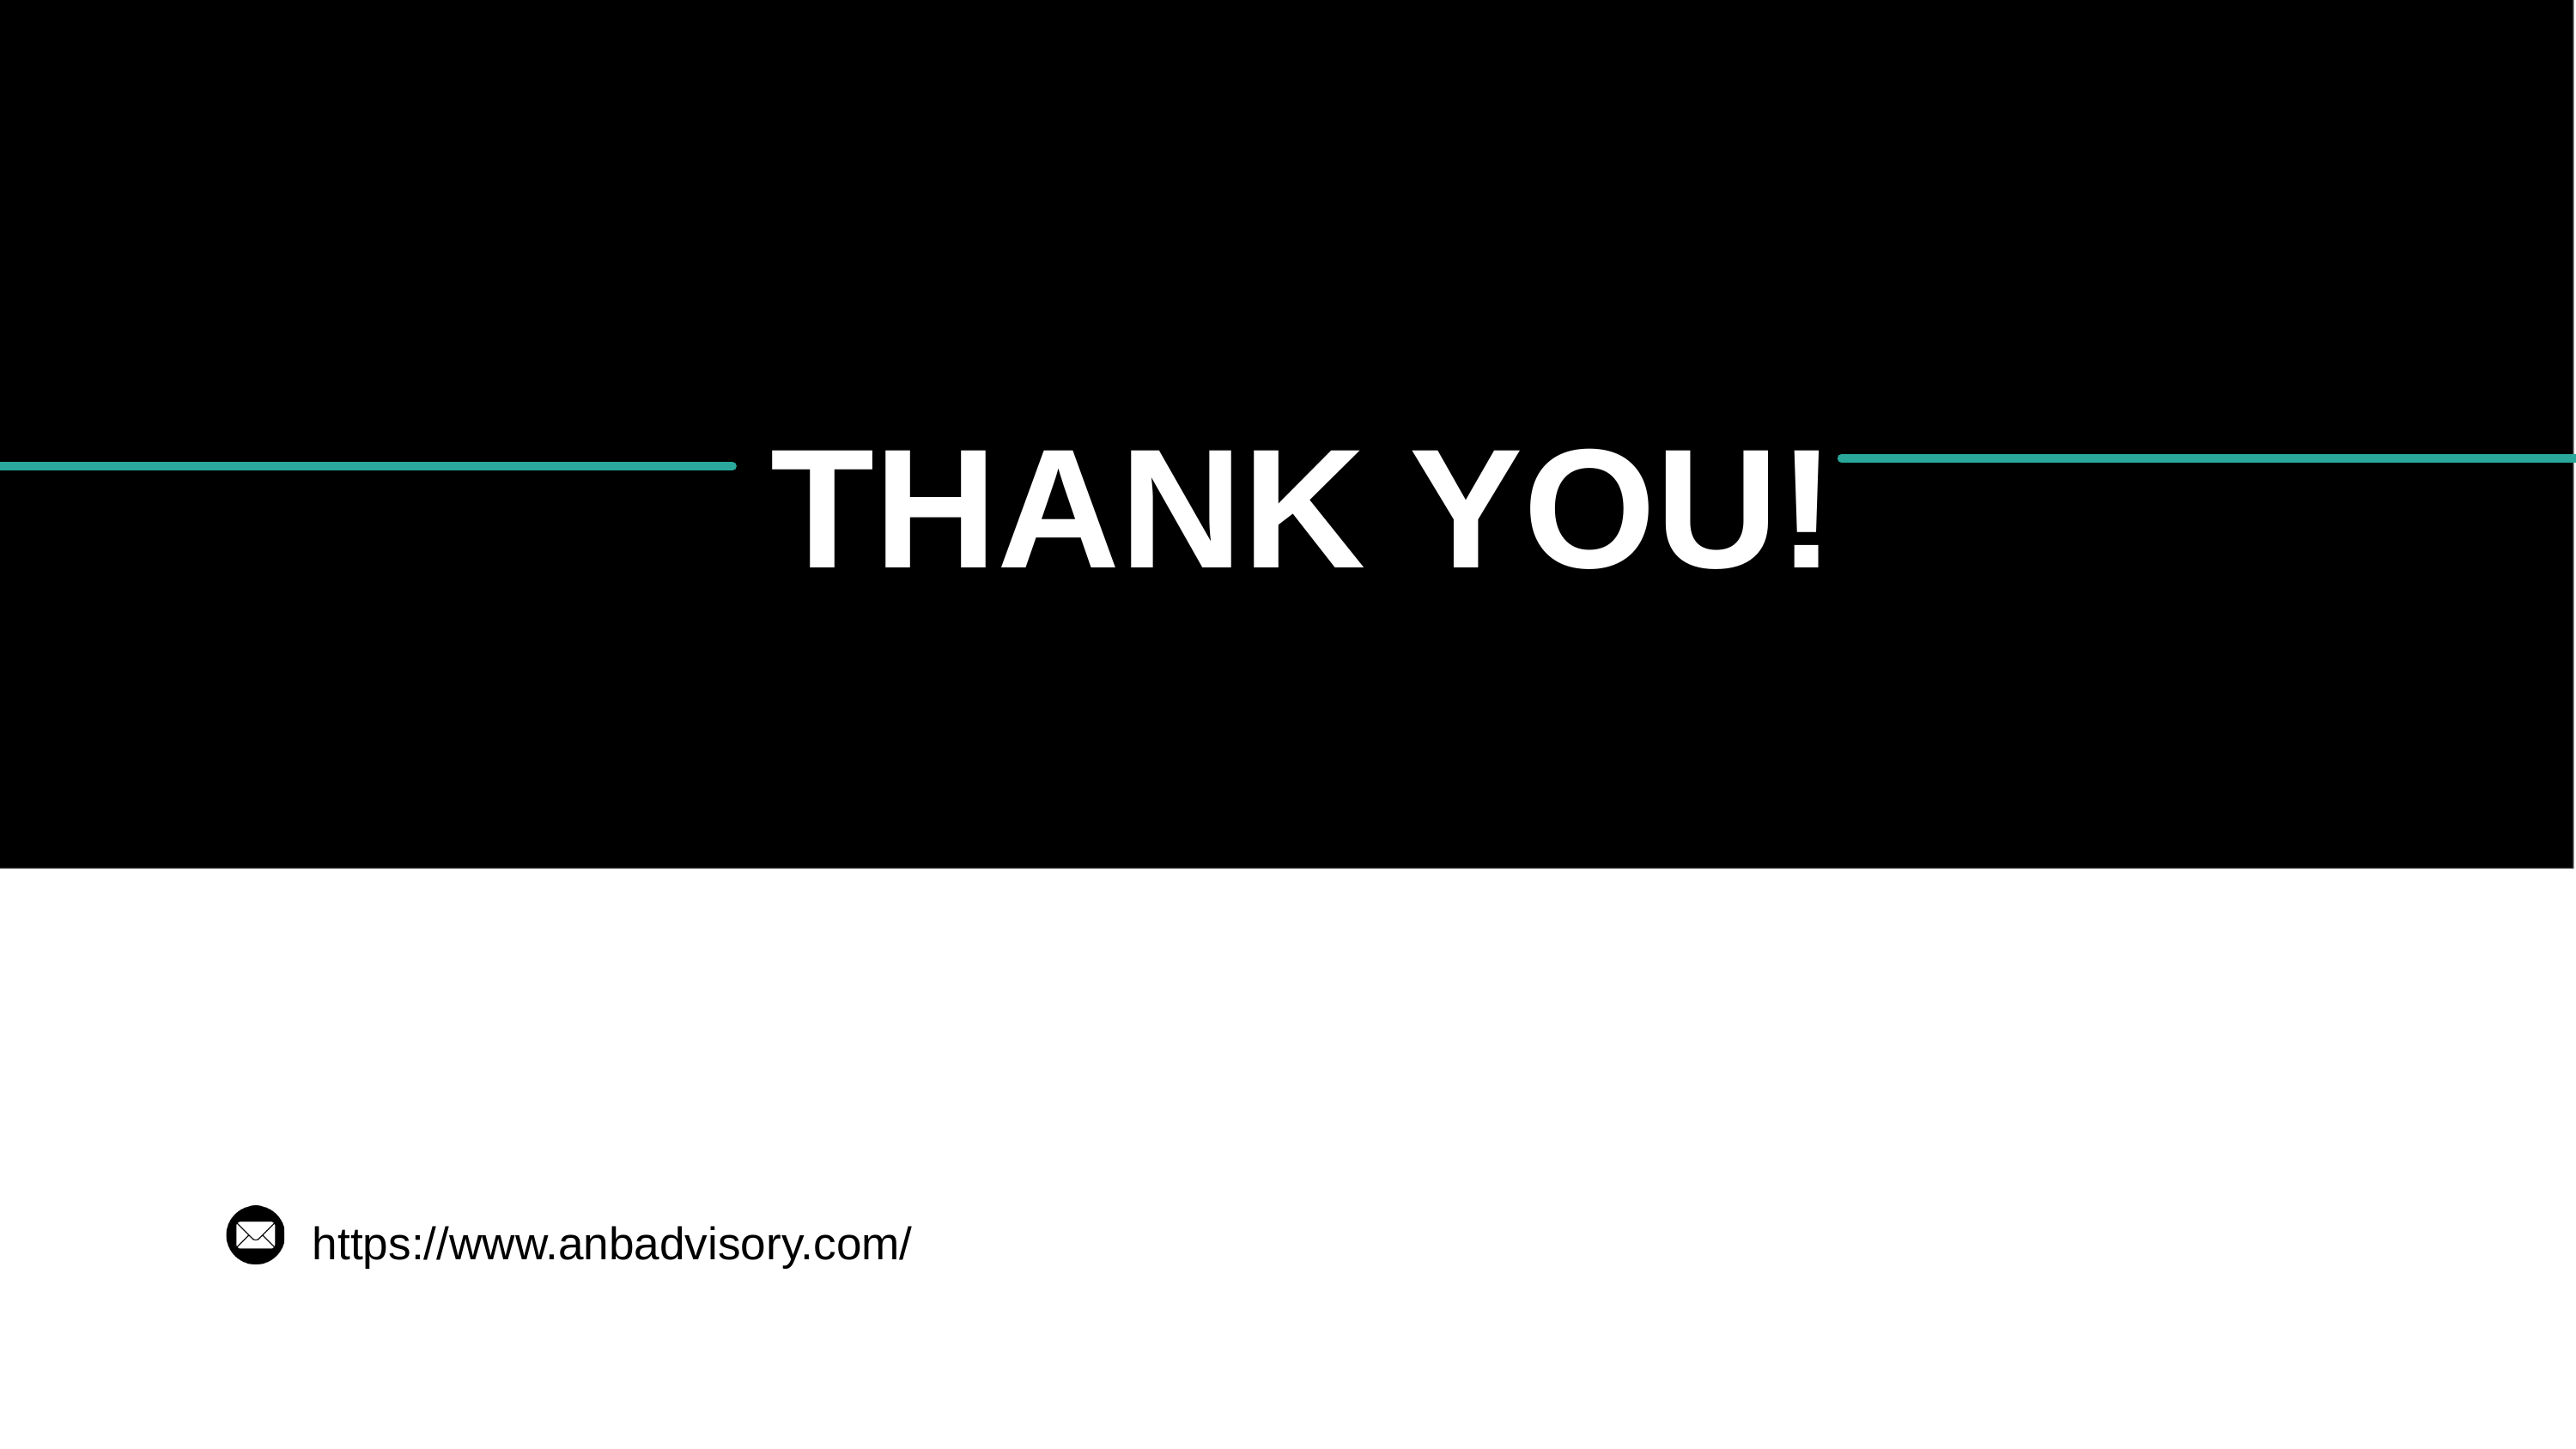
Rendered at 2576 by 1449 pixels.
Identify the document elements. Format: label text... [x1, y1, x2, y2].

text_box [0, 0, 2574, 870]
text_box [226, 1205, 285, 1264]
text_box https://www.anbadvisory.com/ [313, 1203, 1135, 1270]
